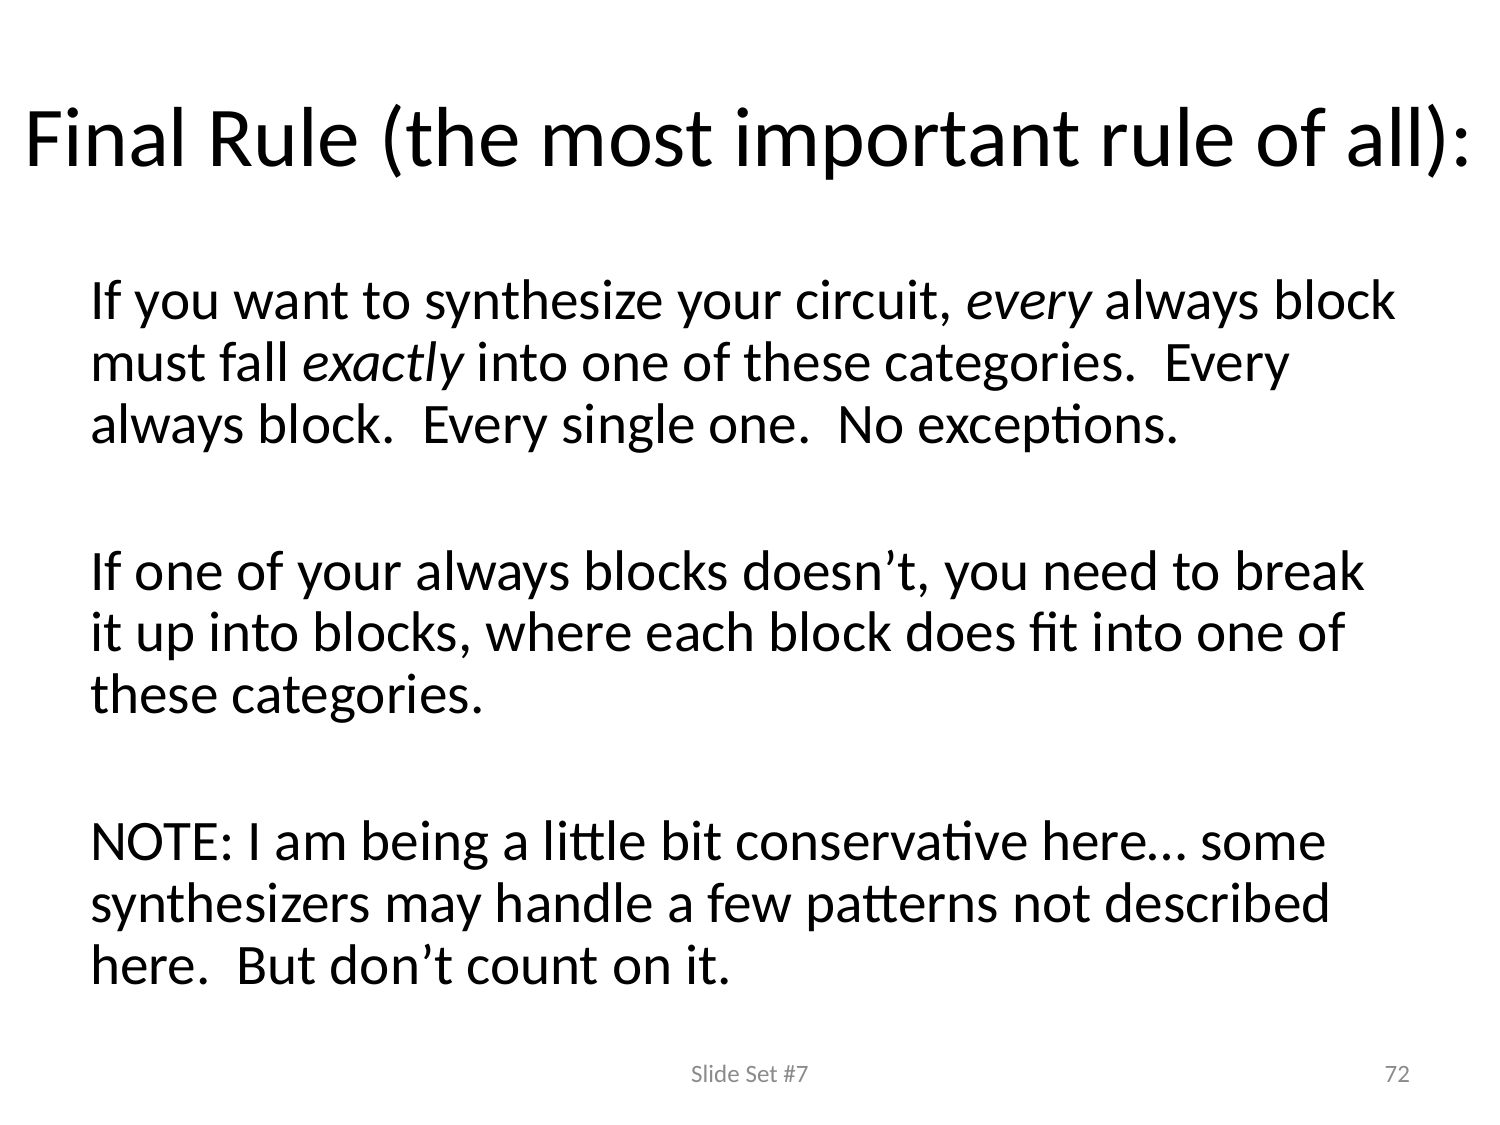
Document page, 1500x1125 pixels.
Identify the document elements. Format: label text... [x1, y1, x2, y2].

footer Slide Set #7 [512, 1042, 988, 1103]
title Final Rule (the most important rule of all): [0, 45, 1500, 233]
slide_number 72 [1074, 1042, 1425, 1103]
list If you want to synthesize your circuit, every always block must fall exactly into one of these categories. Every always block. Every single one. No exceptions. If one of your always blocks doesn’t, you need to break it up into blocks, where each block does fit into one of these categories. NOTE: I am being a little bit conservative here… some synthesizers may handle a few patterns not described here. But don’t count on it. [75, 262, 1425, 1005]
